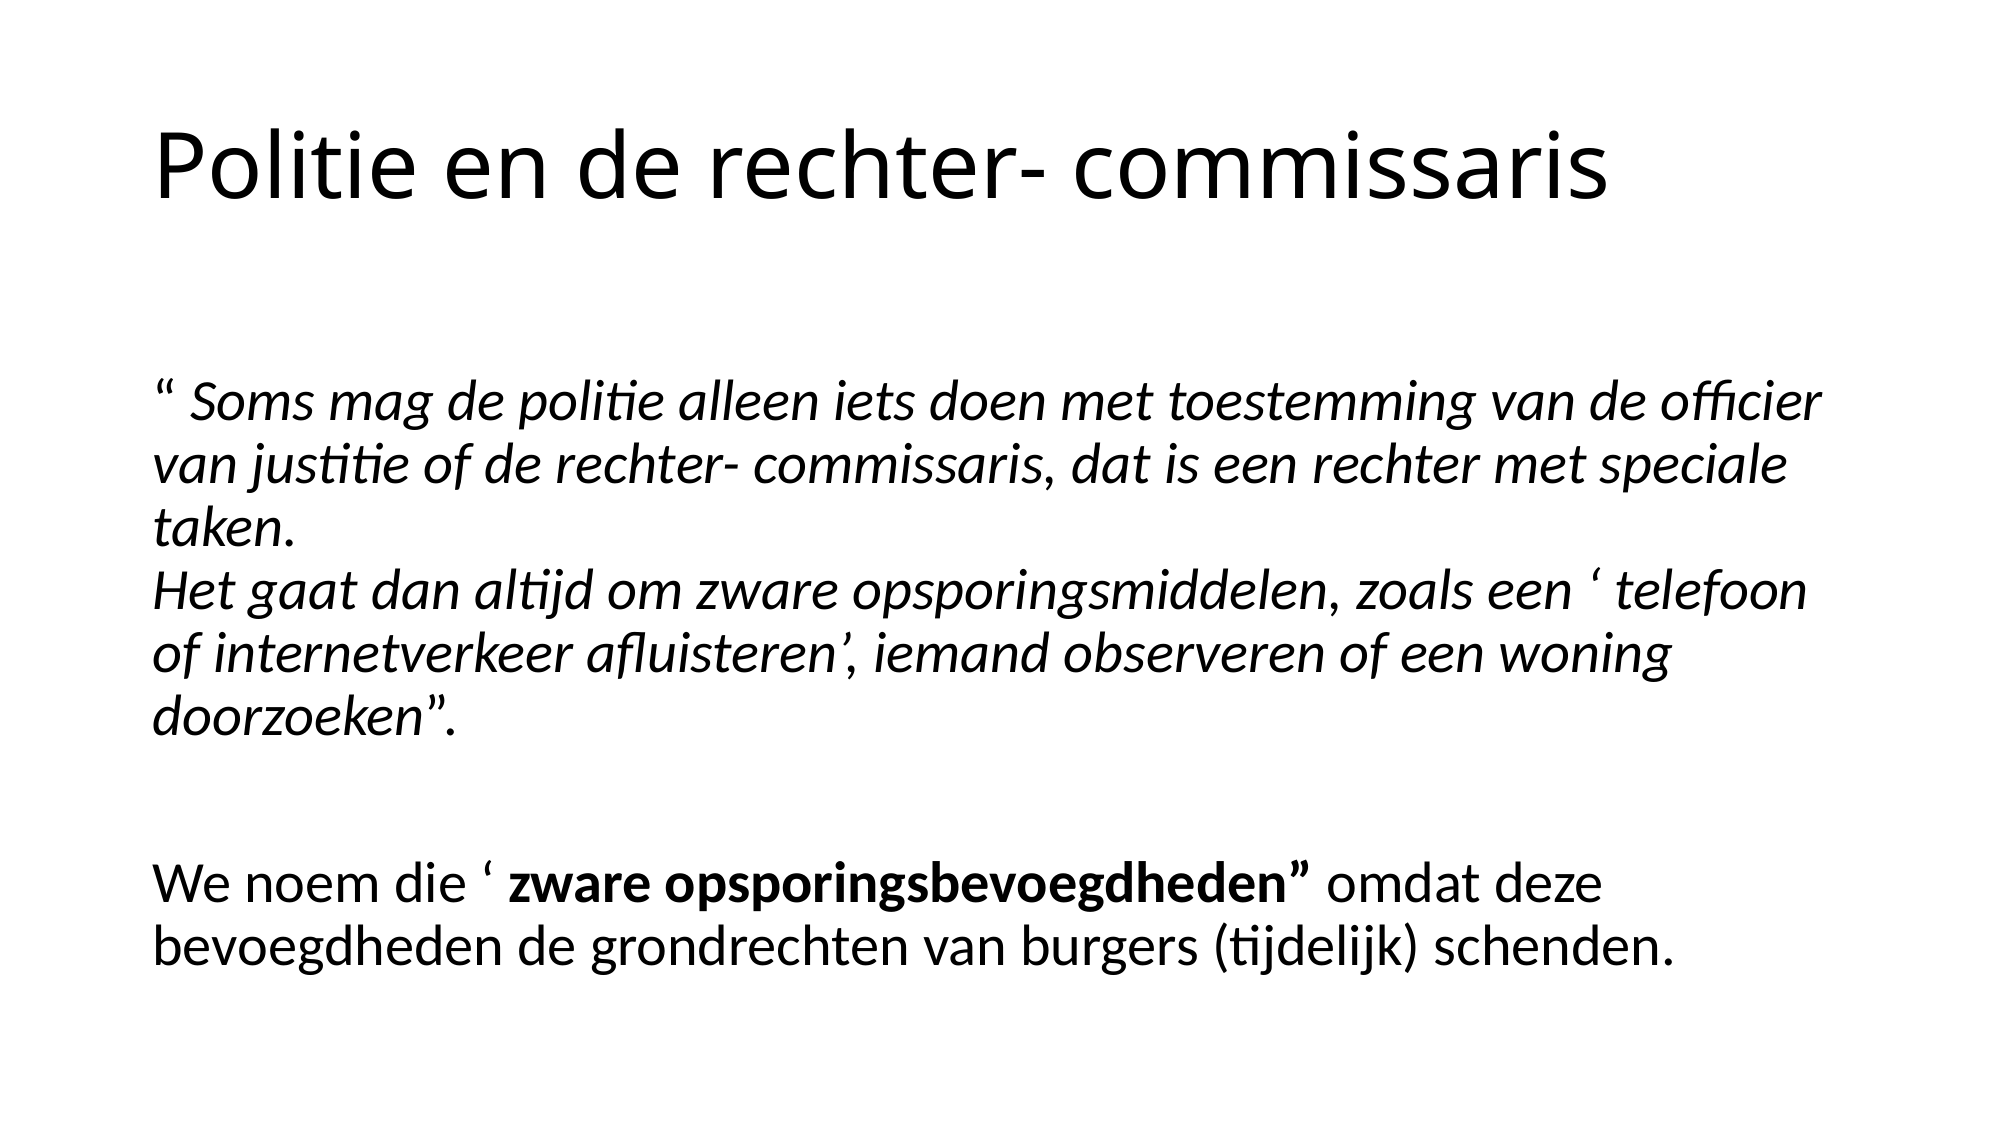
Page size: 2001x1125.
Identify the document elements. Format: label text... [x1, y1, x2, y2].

title Politie en de rechter- commissaris [137, 59, 1863, 278]
list “ Soms mag de politie alleen iets doen met toestemming van de officier van justitie of de rechter- commissaris, dat is een rechter met speciale taken. Het gaat dan altijd om zware opsporingsmiddelen, zoals een ‘ telefoon of internetverkeer afluisteren’, iemand observeren of een woning doorzoeken”. We noem die ‘ zware opsporingsbevoegdheden” omdat deze bevoegdheden de grondrechten van burgers (tijdelijk) schenden. [137, 299, 1863, 1014]
